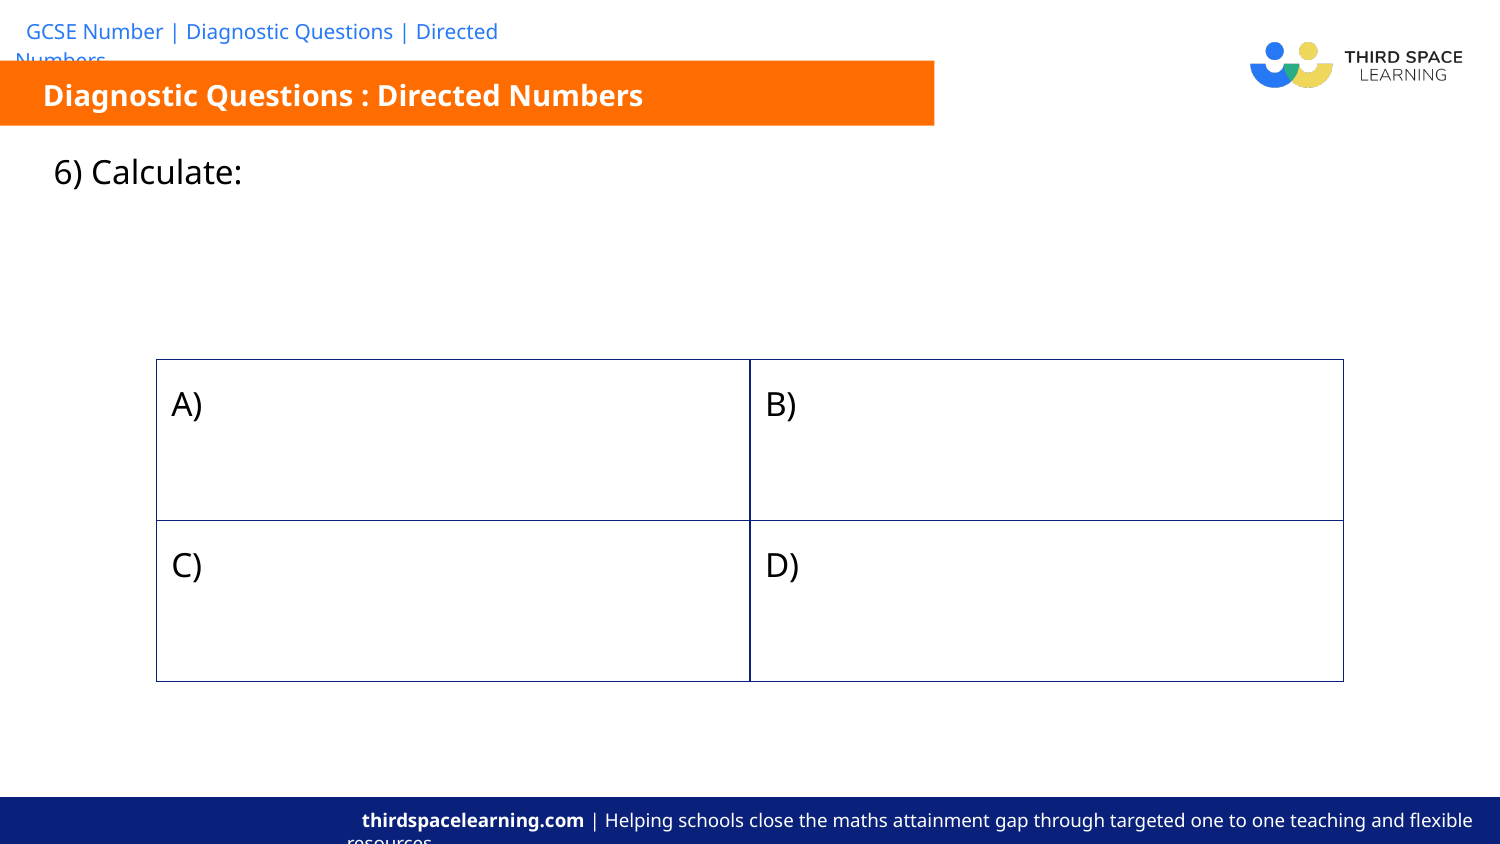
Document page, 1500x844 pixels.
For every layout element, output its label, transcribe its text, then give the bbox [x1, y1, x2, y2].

text_box Diagnostic Questions : Directed Numbers [27, 61, 778, 127]
picture [1250, 33, 1465, 99]
